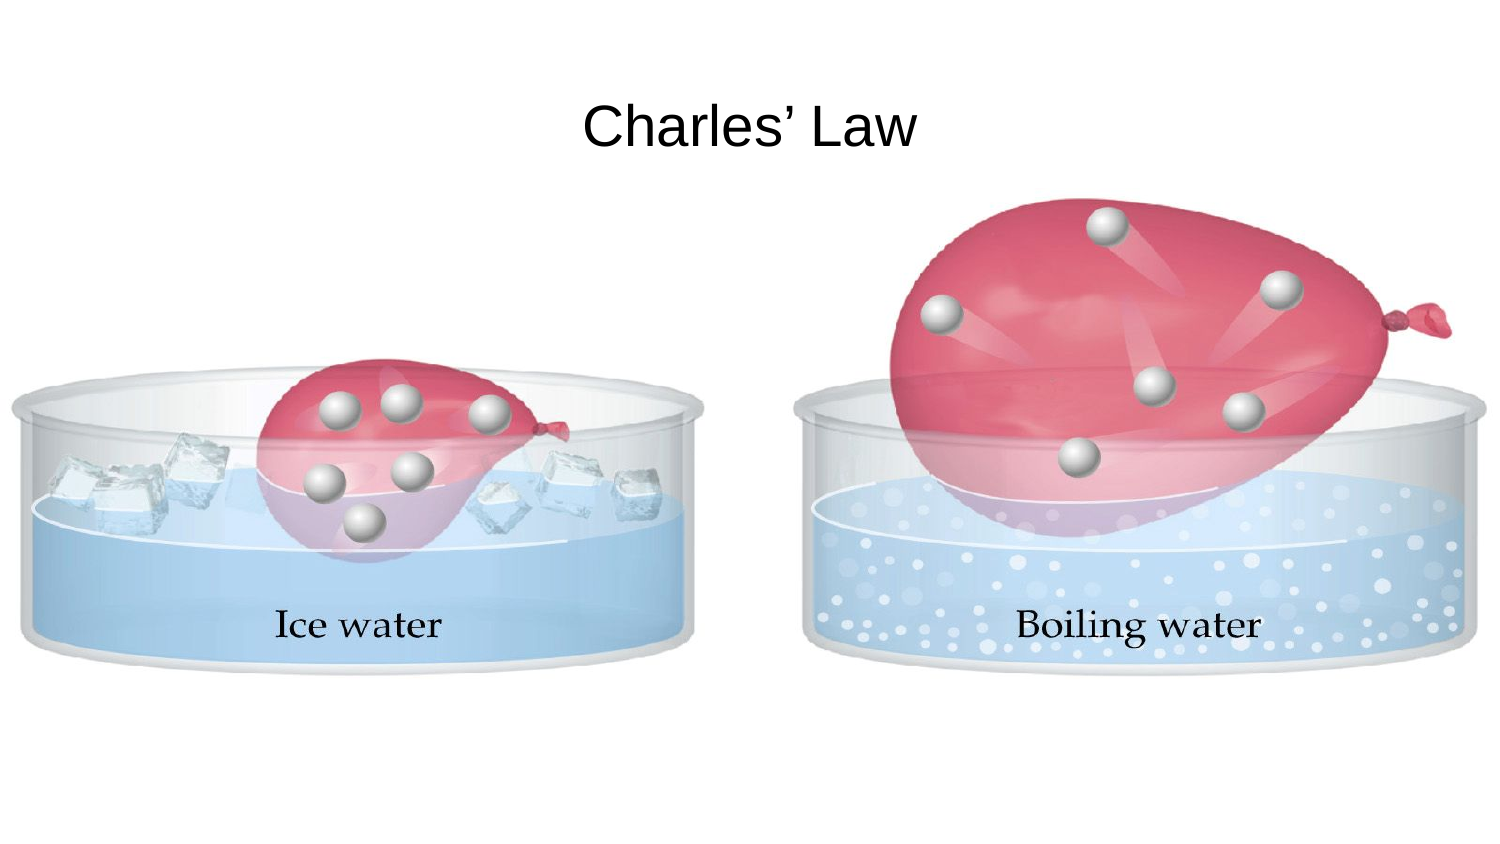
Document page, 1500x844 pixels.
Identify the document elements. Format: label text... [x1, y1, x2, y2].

picture [0, 188, 1500, 692]
title Charles’ Law [51, 72, 1449, 167]
